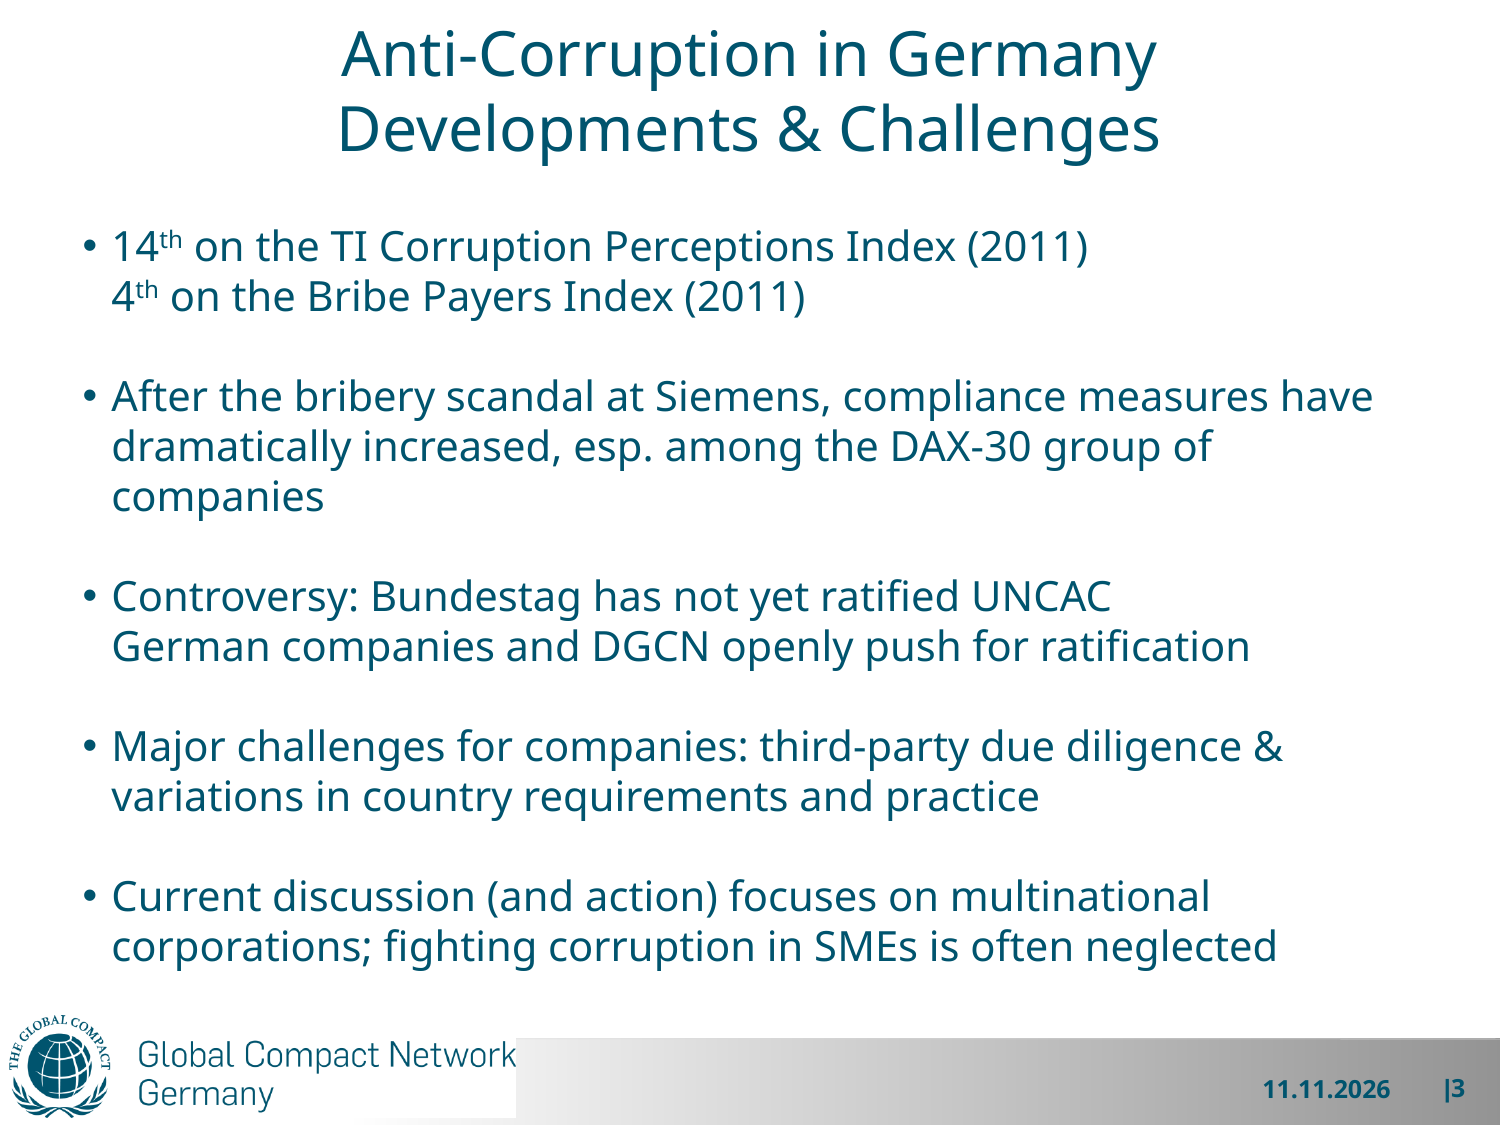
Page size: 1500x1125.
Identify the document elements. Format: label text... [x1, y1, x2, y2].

picture [49, 1110, 69, 1118]
picture [9, 1015, 516, 1118]
text_box Anti-Corruption in Germany Developments & Challenges [0, 6, 1500, 172]
picture [511, 1051, 516, 1063]
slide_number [1247, 1065, 1461, 1112]
text_box 14th on the TI Corruption Perceptions Index (2011) 4th on the Bribe Payers Index (2011) After the bribery scandal at Siemens, compliance measures have dramatically increased, esp. among the DAX-30 group of companies Controversy: Bundestag has not yet ratified UNCAC German companies and DGCN openly push for ratification Major challenges for companies: third-party due diligence & variations in country requirements and practice Current discussion (and action) focuses on multinational corporations; fighting corruption in SMEs is often neglected [67, 212, 1431, 978]
